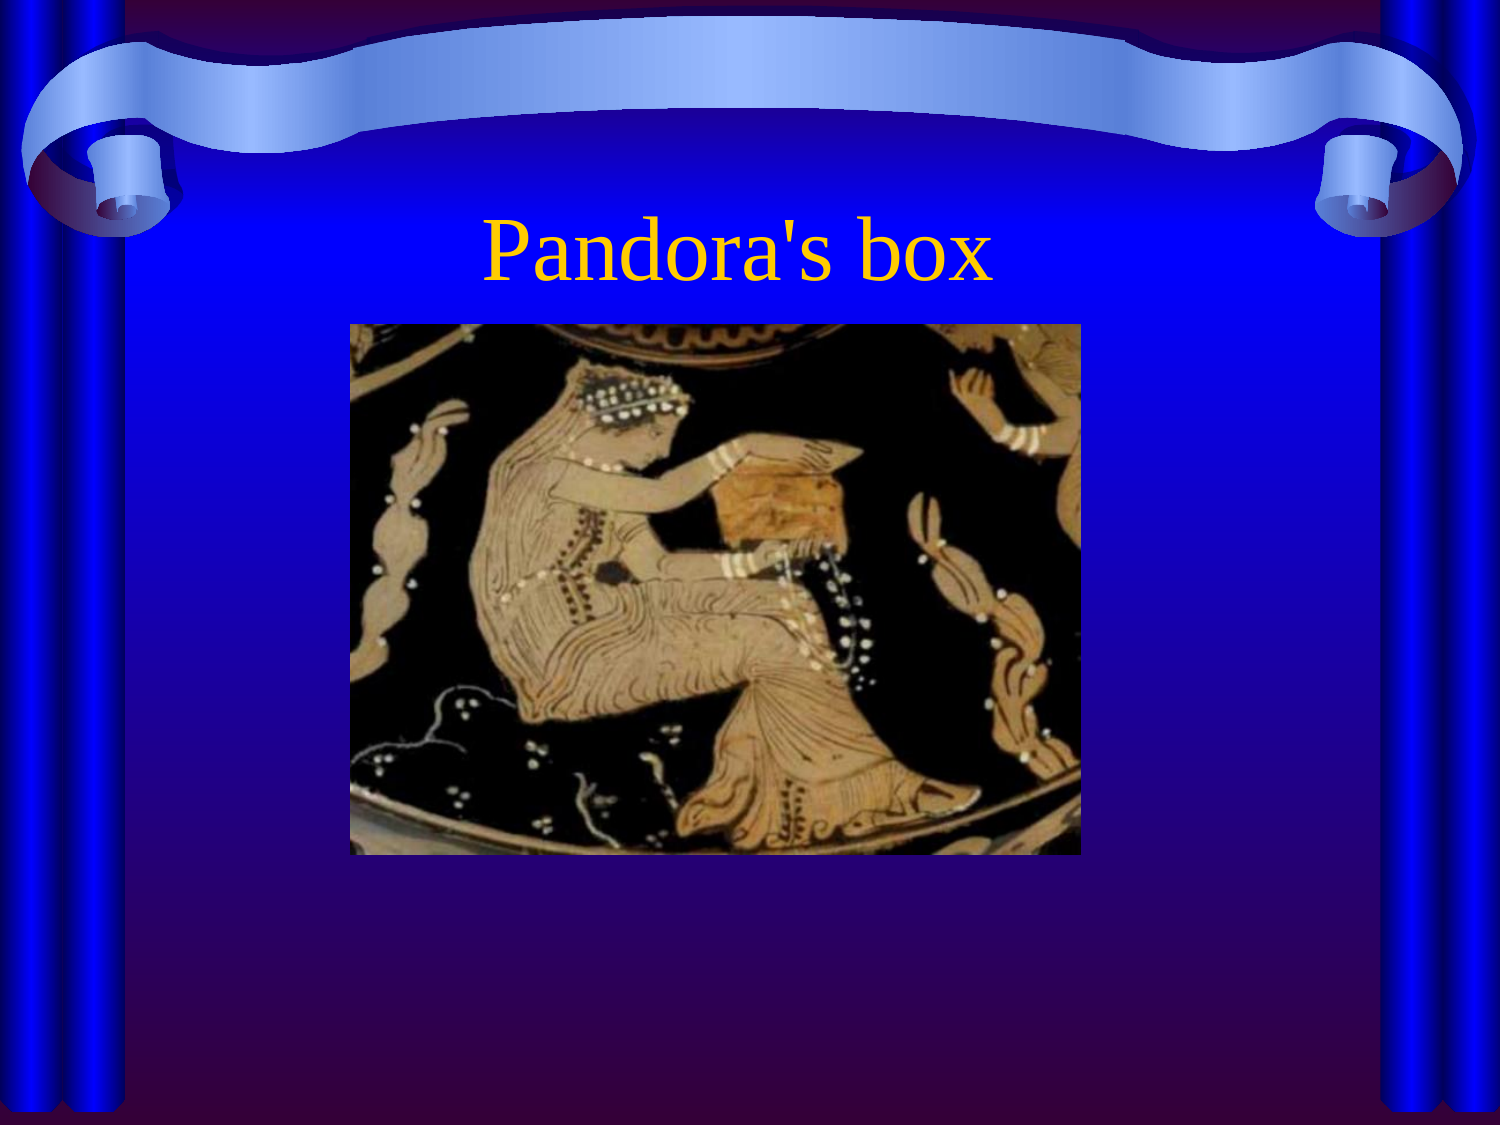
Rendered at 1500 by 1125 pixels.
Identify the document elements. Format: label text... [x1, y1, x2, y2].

title Pandora's box [112, 149, 1388, 338]
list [349, 324, 1081, 855]
